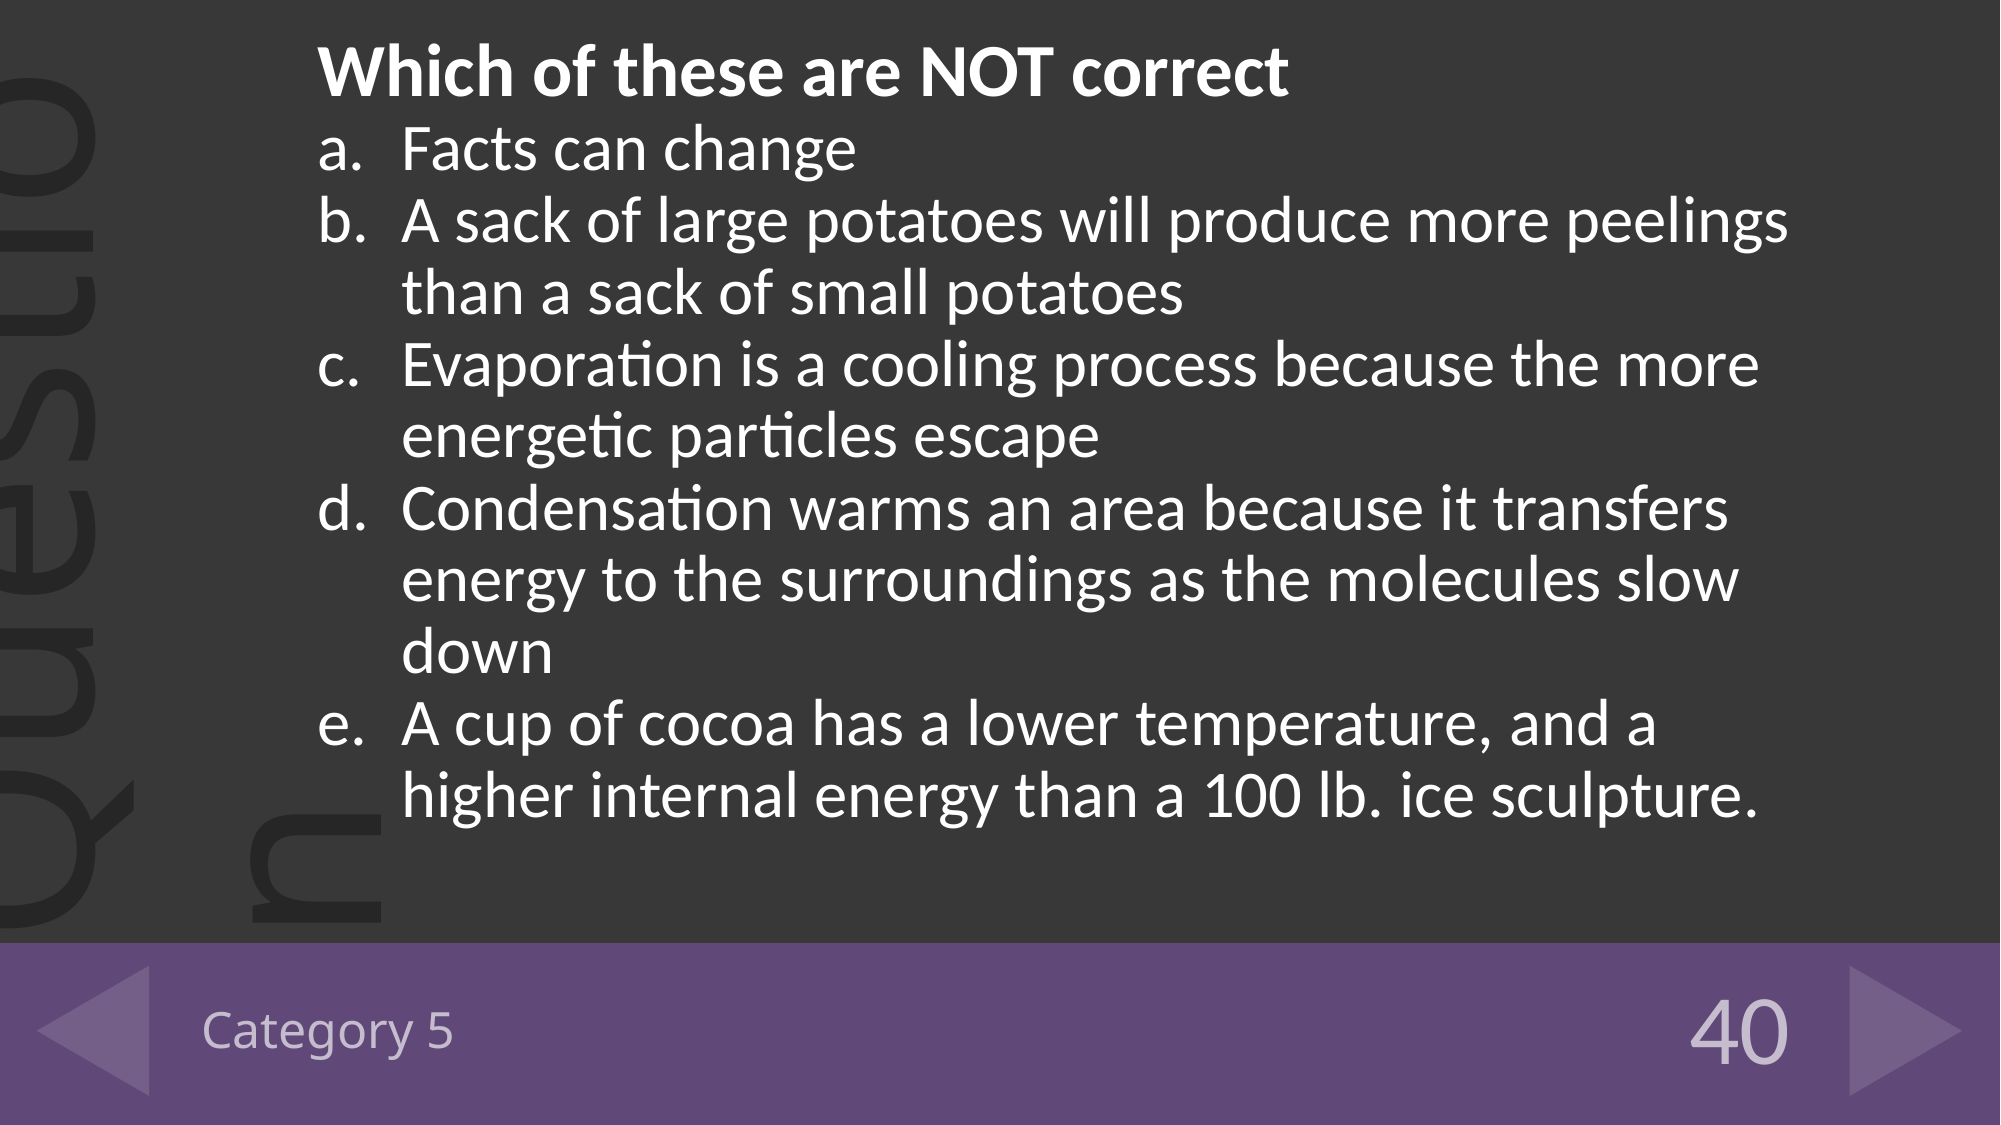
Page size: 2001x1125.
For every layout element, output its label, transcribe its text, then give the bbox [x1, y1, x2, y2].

list Which of these are NOT correct Facts can change A sack of large potatoes will produce more peelings than a sack of small potatoes Evaporation is a cooling process because the more energetic particles escape Condensation warms an area because it transfers energy to the surroundings as the molecules slow down A cup of cocoa has a lower temperature, and a higher internal energy than a 100 lb. ice sculpture. [302, 103, 1835, 904]
title Category 5 [185, 967, 1494, 1097]
list 40 [1494, 967, 1806, 1097]
